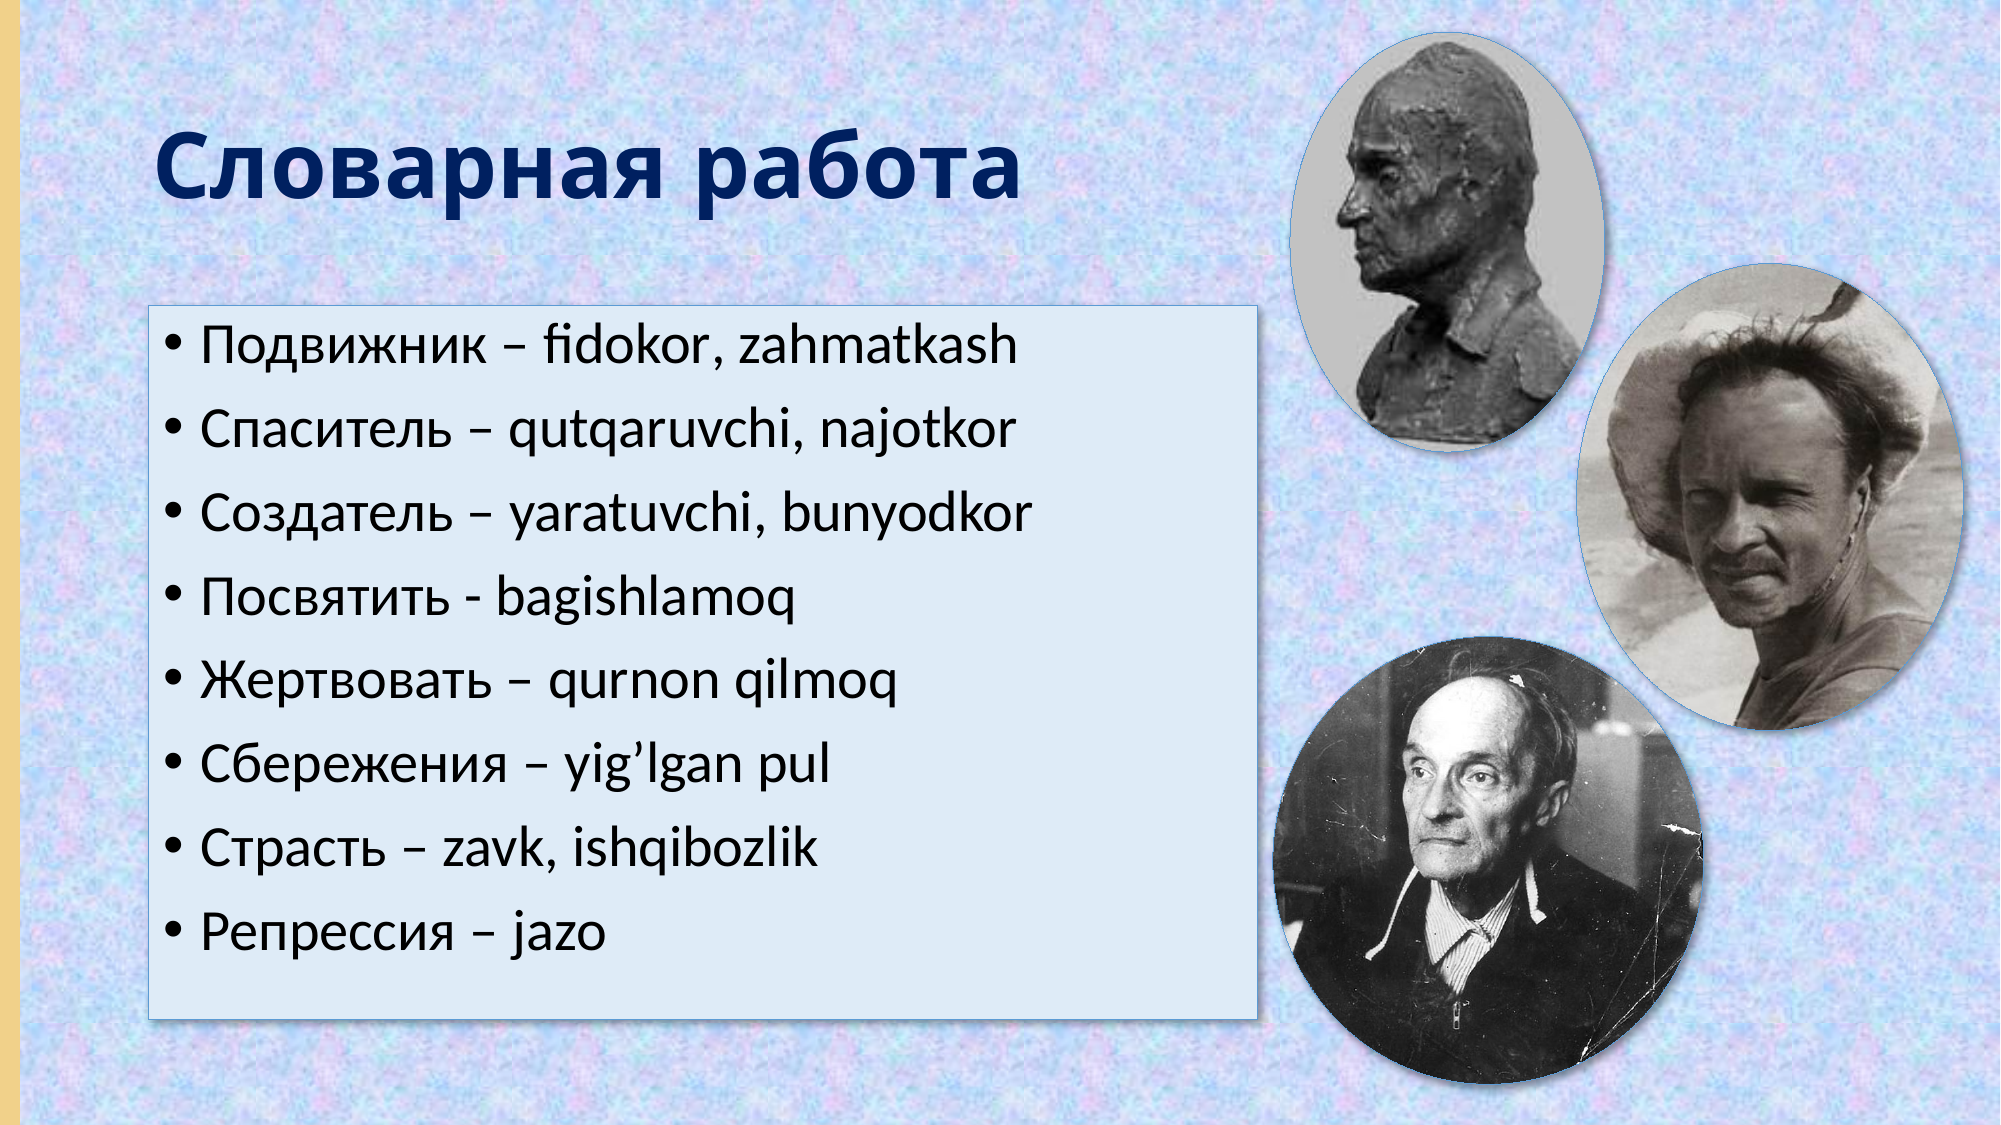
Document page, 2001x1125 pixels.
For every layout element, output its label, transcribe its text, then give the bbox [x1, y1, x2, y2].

title Словарная работа [137, 59, 1222, 278]
picture [20, 0, 2001, 1125]
list Подвижник – fidokor, zahmatkash Спаситель – qutqaruvchi, najotkor Создатель – yaratuvchi, bunyodkor Посвятить - bagishlamoq Жертвовать – qurnon qilmoq Сбережения – yig’lgan pul Страсть – zavk, ishqibozlik Репрессия – jazo [148, 305, 1258, 1020]
